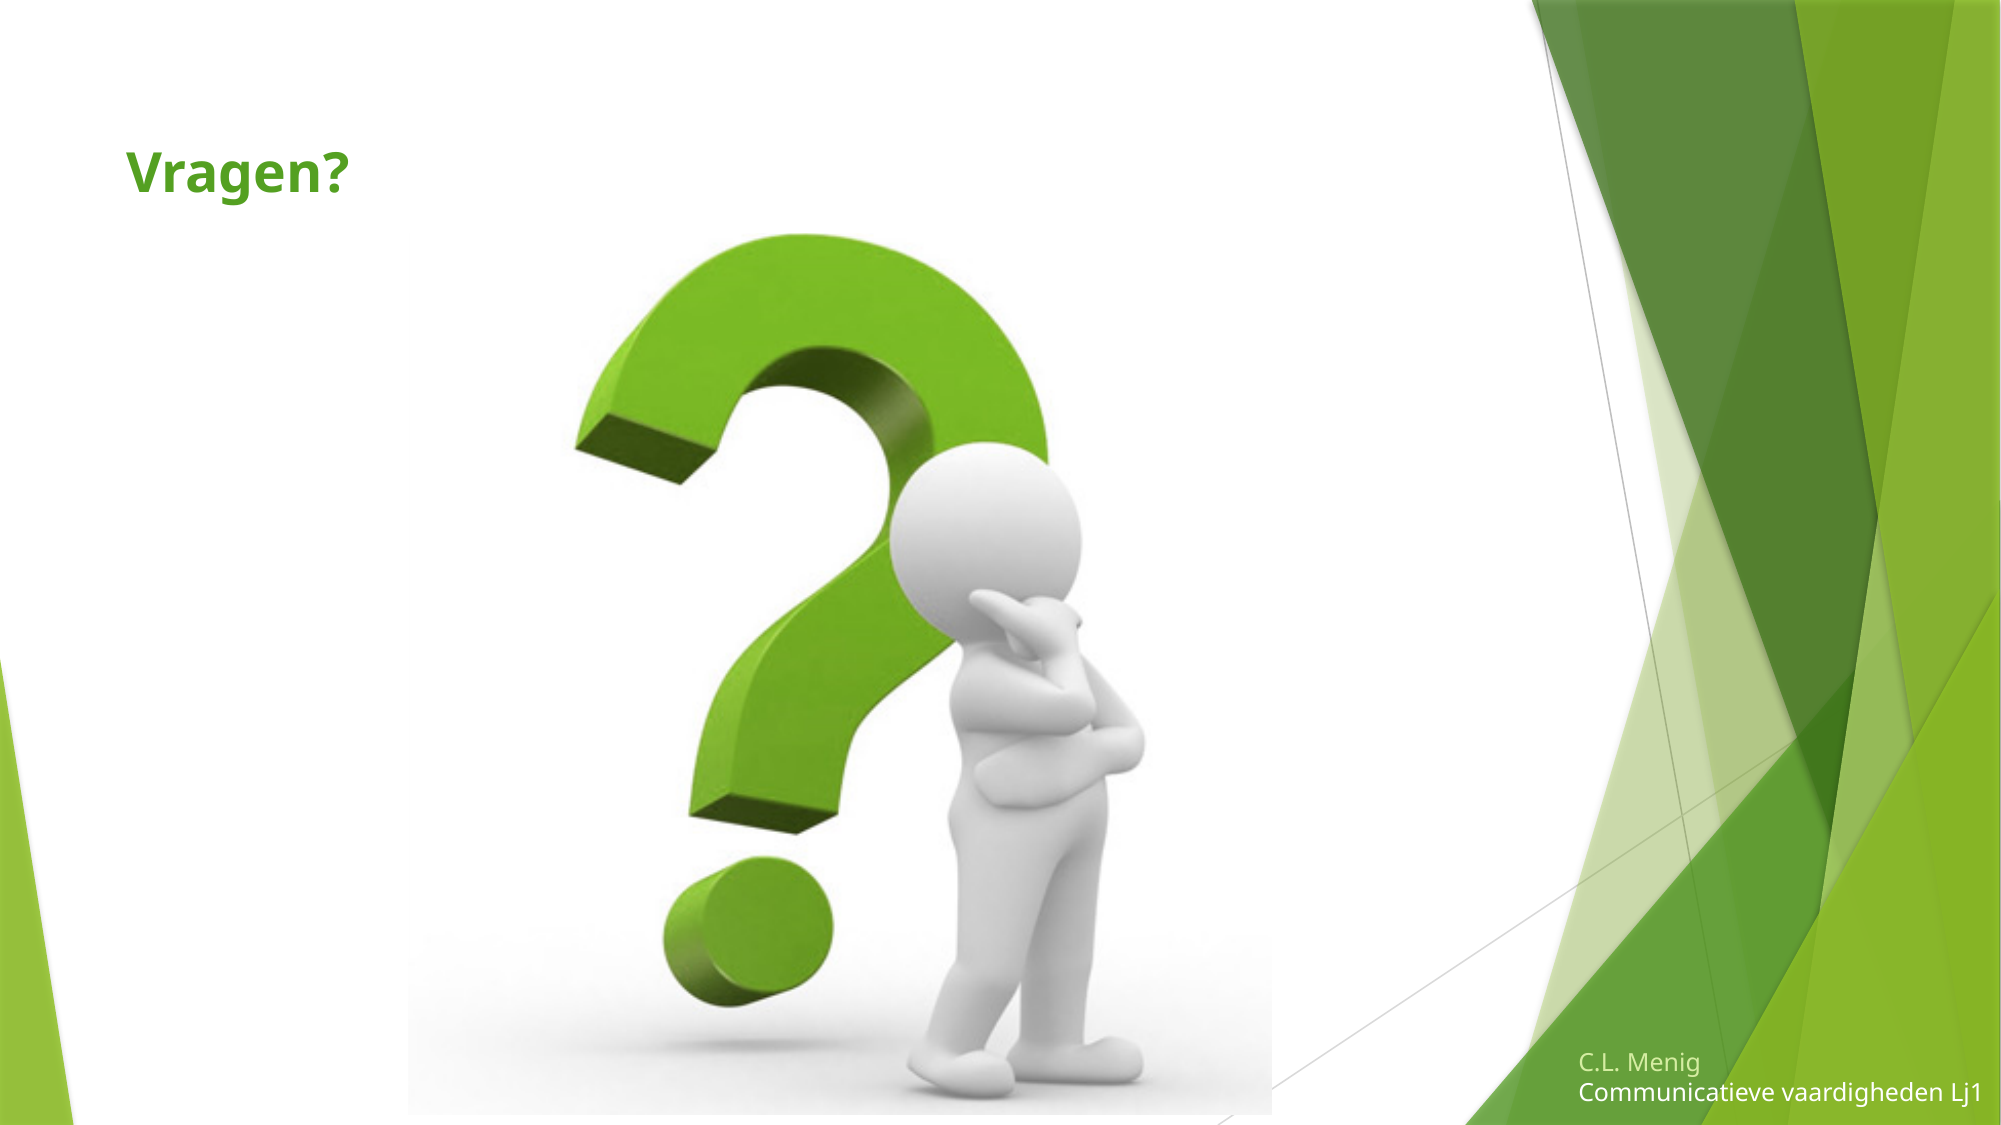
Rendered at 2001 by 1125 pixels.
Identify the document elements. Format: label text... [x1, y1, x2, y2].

text_box Vragen? [111, 129, 1522, 347]
text_box C.L. Menig Communicatieve vaardigheden Lj1 [1563, 1038, 2000, 1114]
picture [407, 232, 1272, 1115]
